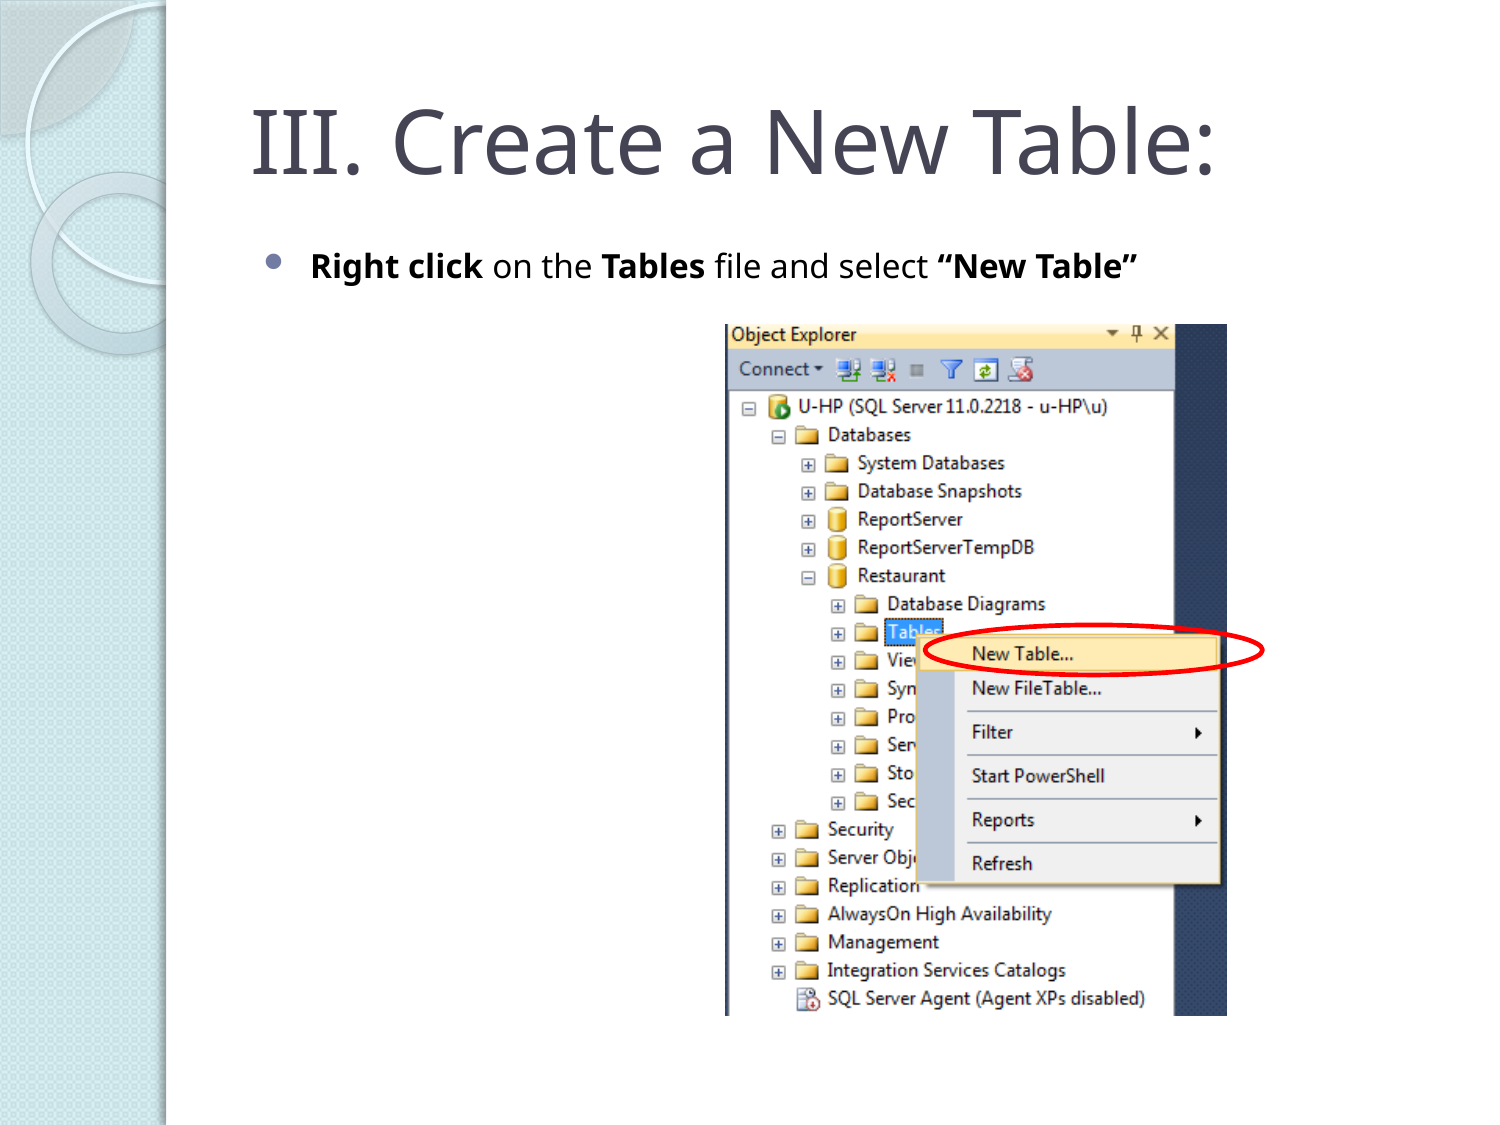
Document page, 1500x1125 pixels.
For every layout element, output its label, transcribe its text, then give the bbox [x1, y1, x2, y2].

title Create a New Table: [235, 45, 1466, 233]
text_box [1234, 633, 1265, 667]
picture [724, 324, 1227, 1016]
list Right click on the Tables file and select “New Table” [235, 237, 1363, 463]
